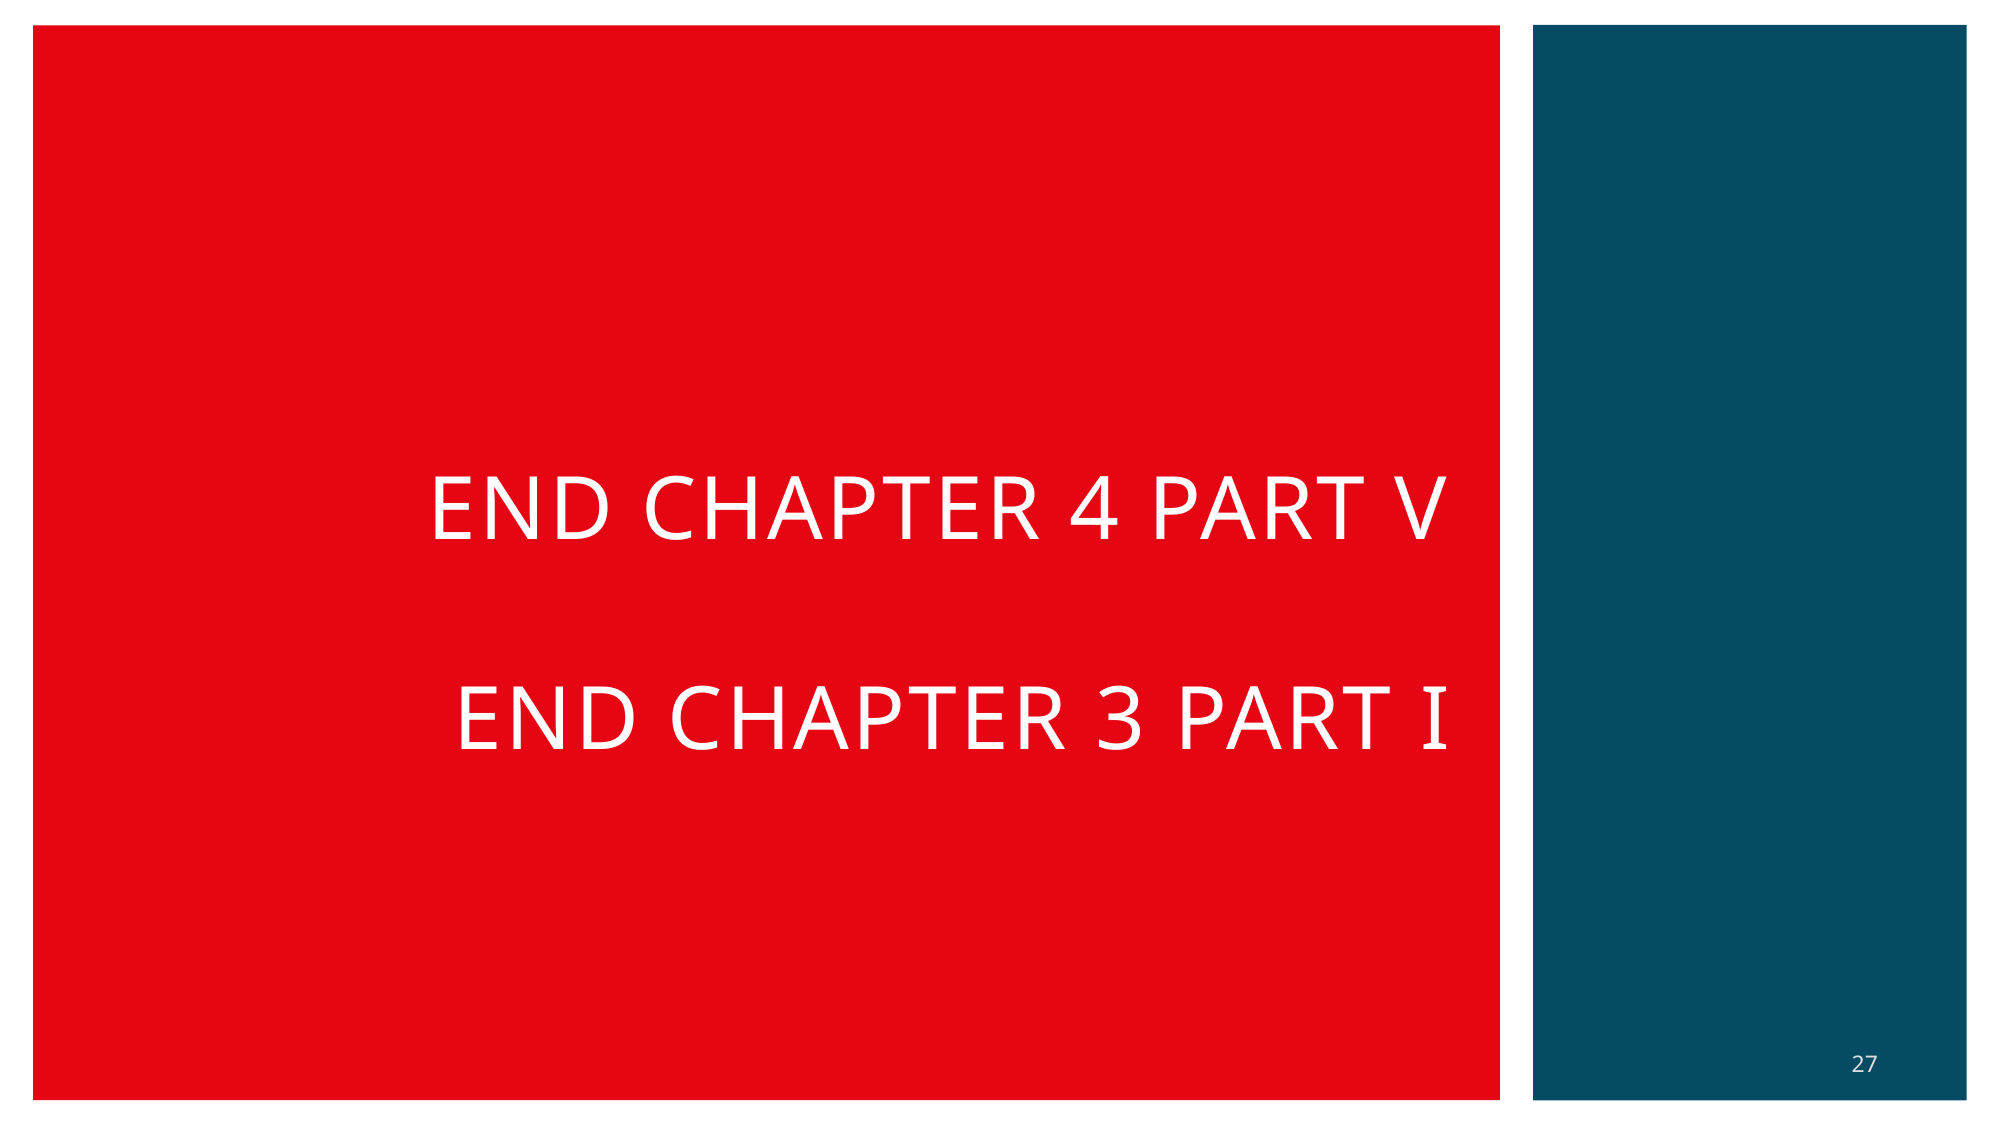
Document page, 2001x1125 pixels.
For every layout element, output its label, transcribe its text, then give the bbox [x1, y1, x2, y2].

title End Chapter 4 Part V End Chapter 3 part I [83, 474, 1467, 745]
slide_number 27 [1800, 1041, 1930, 1089]
